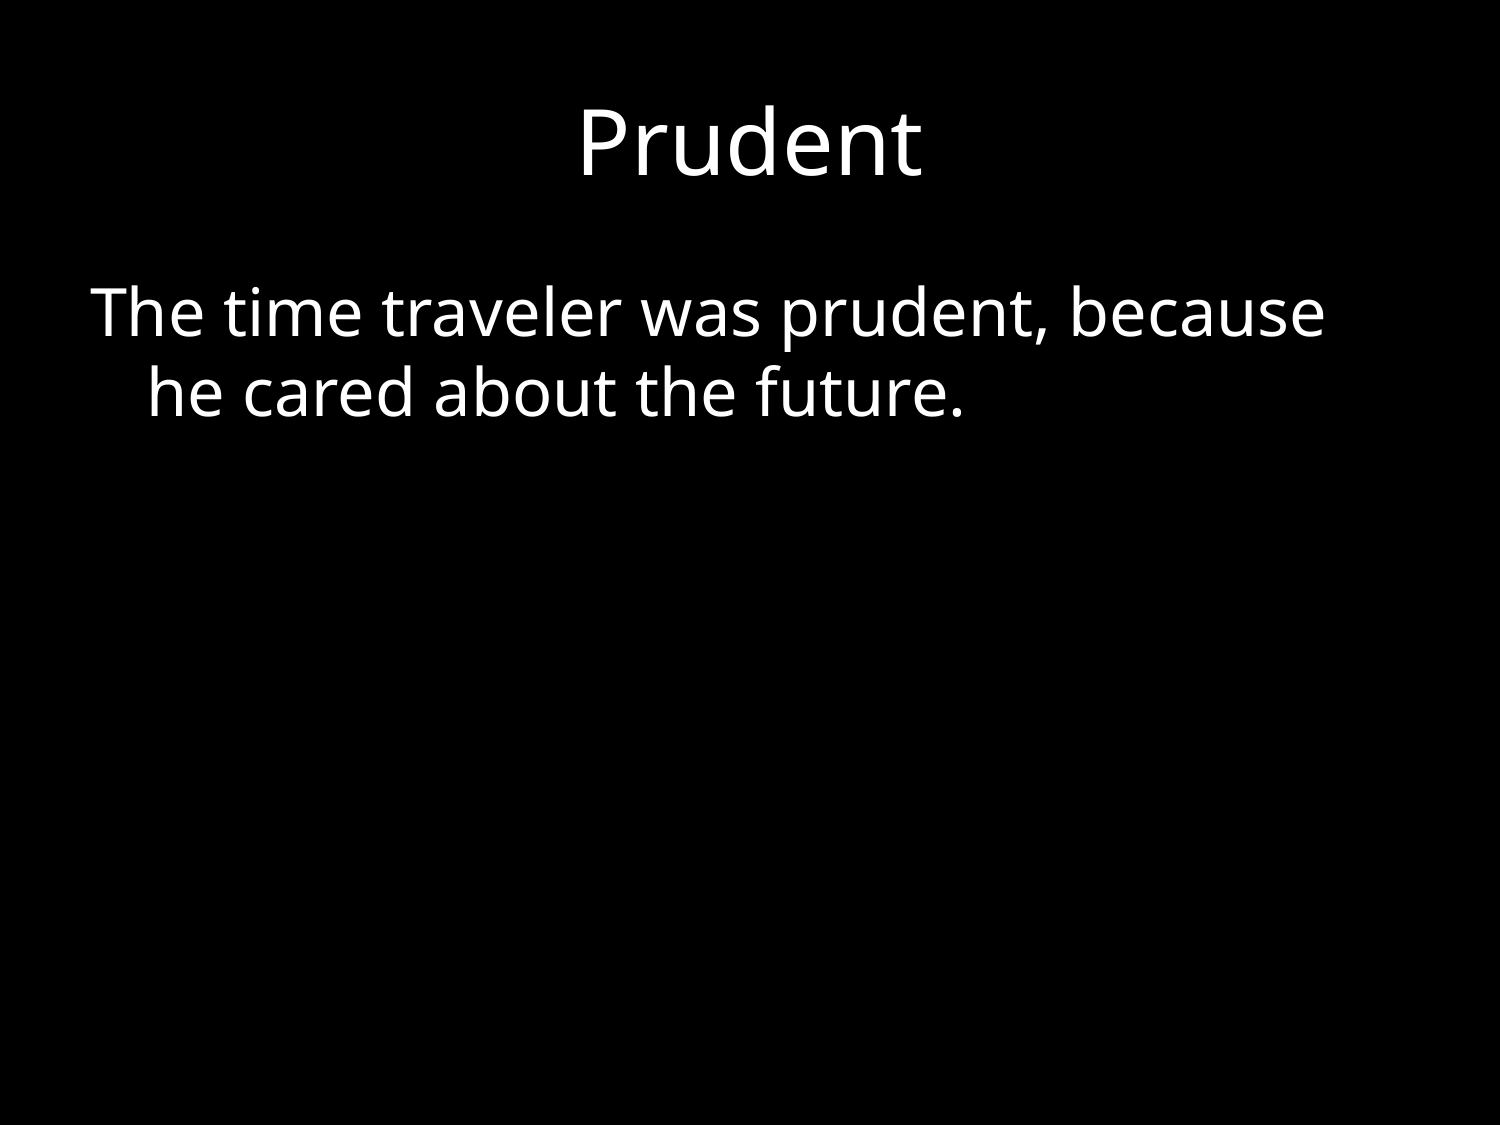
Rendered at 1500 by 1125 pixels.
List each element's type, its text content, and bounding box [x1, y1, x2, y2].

list The time traveler was prudent, because he cared about the future. [75, 262, 1425, 1005]
title Prudent [75, 45, 1425, 233]
